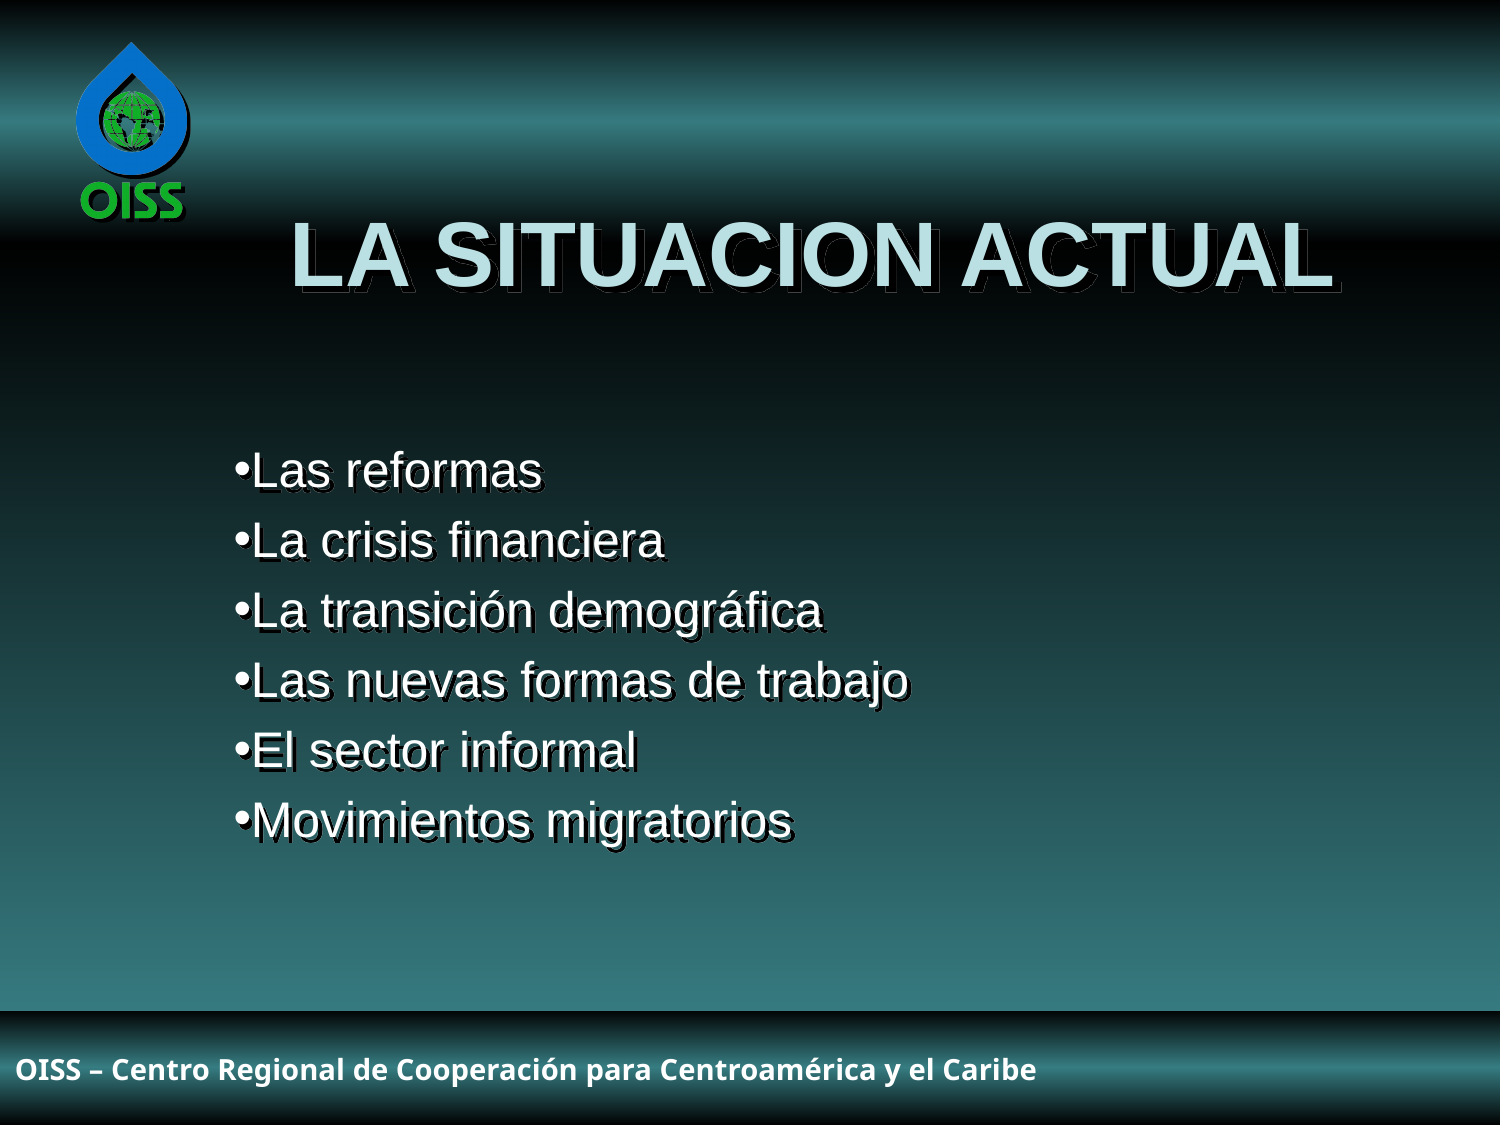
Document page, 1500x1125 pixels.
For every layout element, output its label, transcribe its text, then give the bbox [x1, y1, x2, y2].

title LA SITUACION ACTUAL [175, 128, 1451, 371]
picture [76, 42, 187, 221]
subtitle Las reformas La crisis financiera La transición demográfica Las nuevas formas de trabajo El sector informal Movimientos migratorios [218, 408, 1269, 878]
